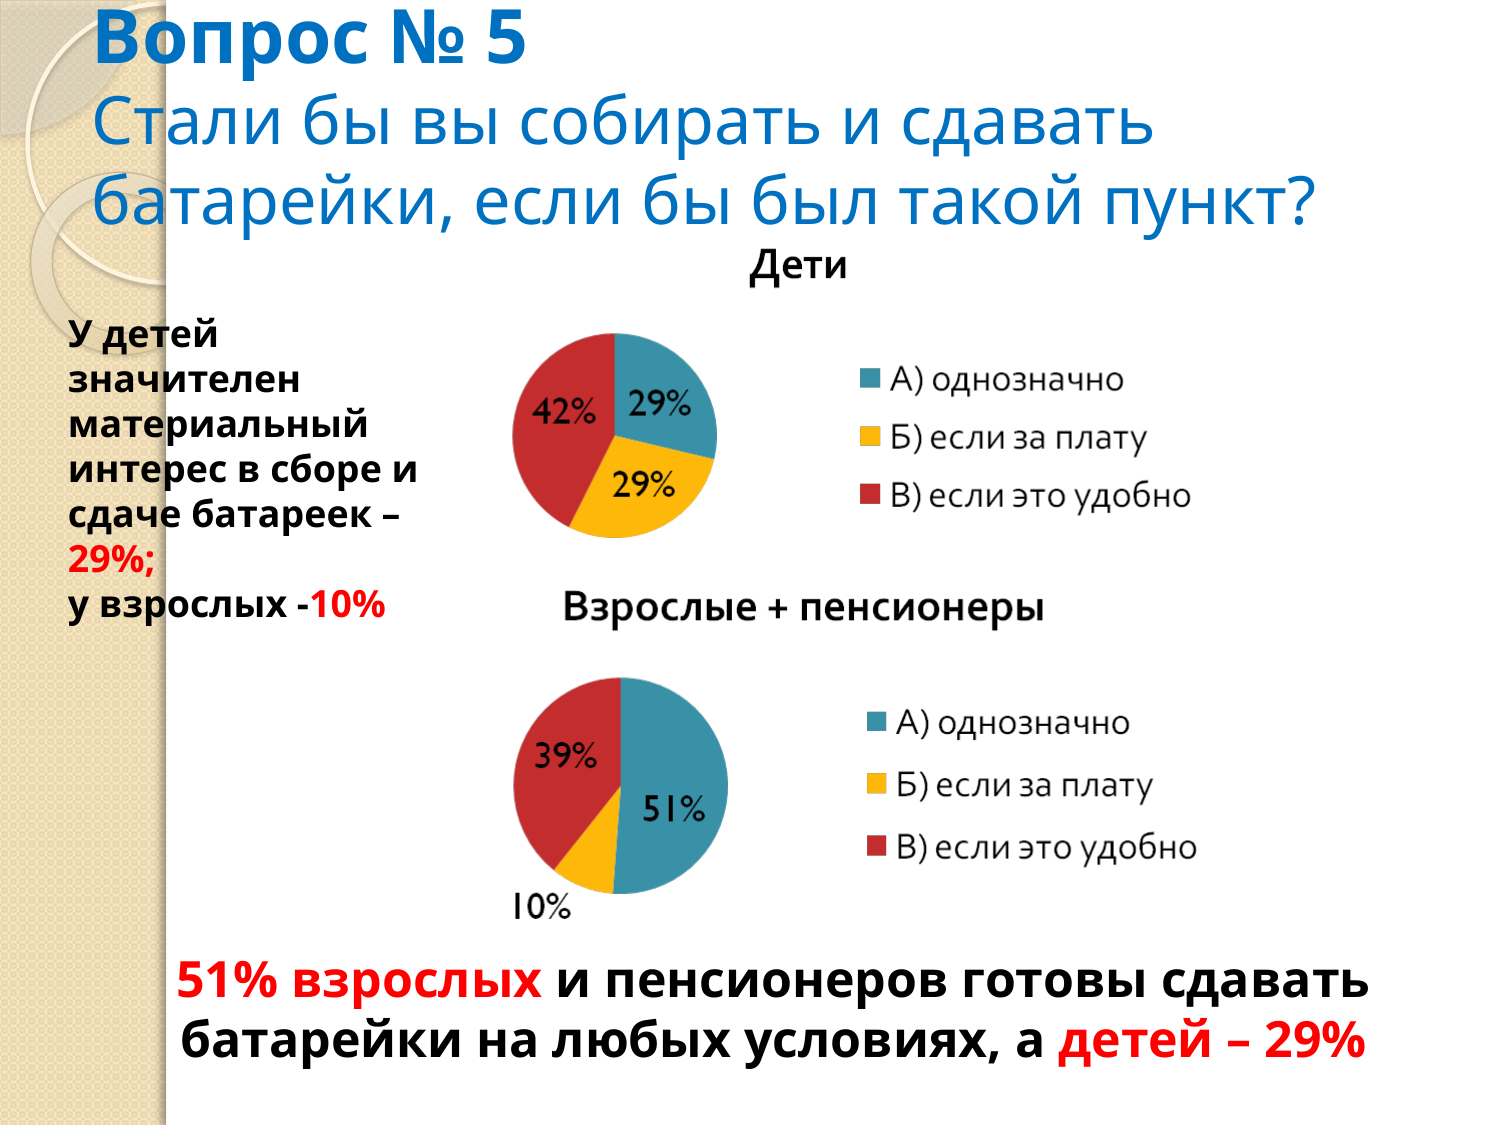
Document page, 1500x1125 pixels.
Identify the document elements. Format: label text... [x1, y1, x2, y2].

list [253, 219, 1343, 560]
text_box У детей значителен материальный интерес в сборе и сдаче батареек – 29%; у взрослых -10% [53, 302, 246, 678]
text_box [253, 562, 1355, 935]
title Вопрос № 5 Стали бы вы собирать и сдавать батарейки, если бы был такой пункт? [76, 19, 1427, 288]
text_box 51% взрослых и пенсионеров готовы сдавать батарейки на любых условиях, а детей – 29% [100, 940, 1447, 1076]
